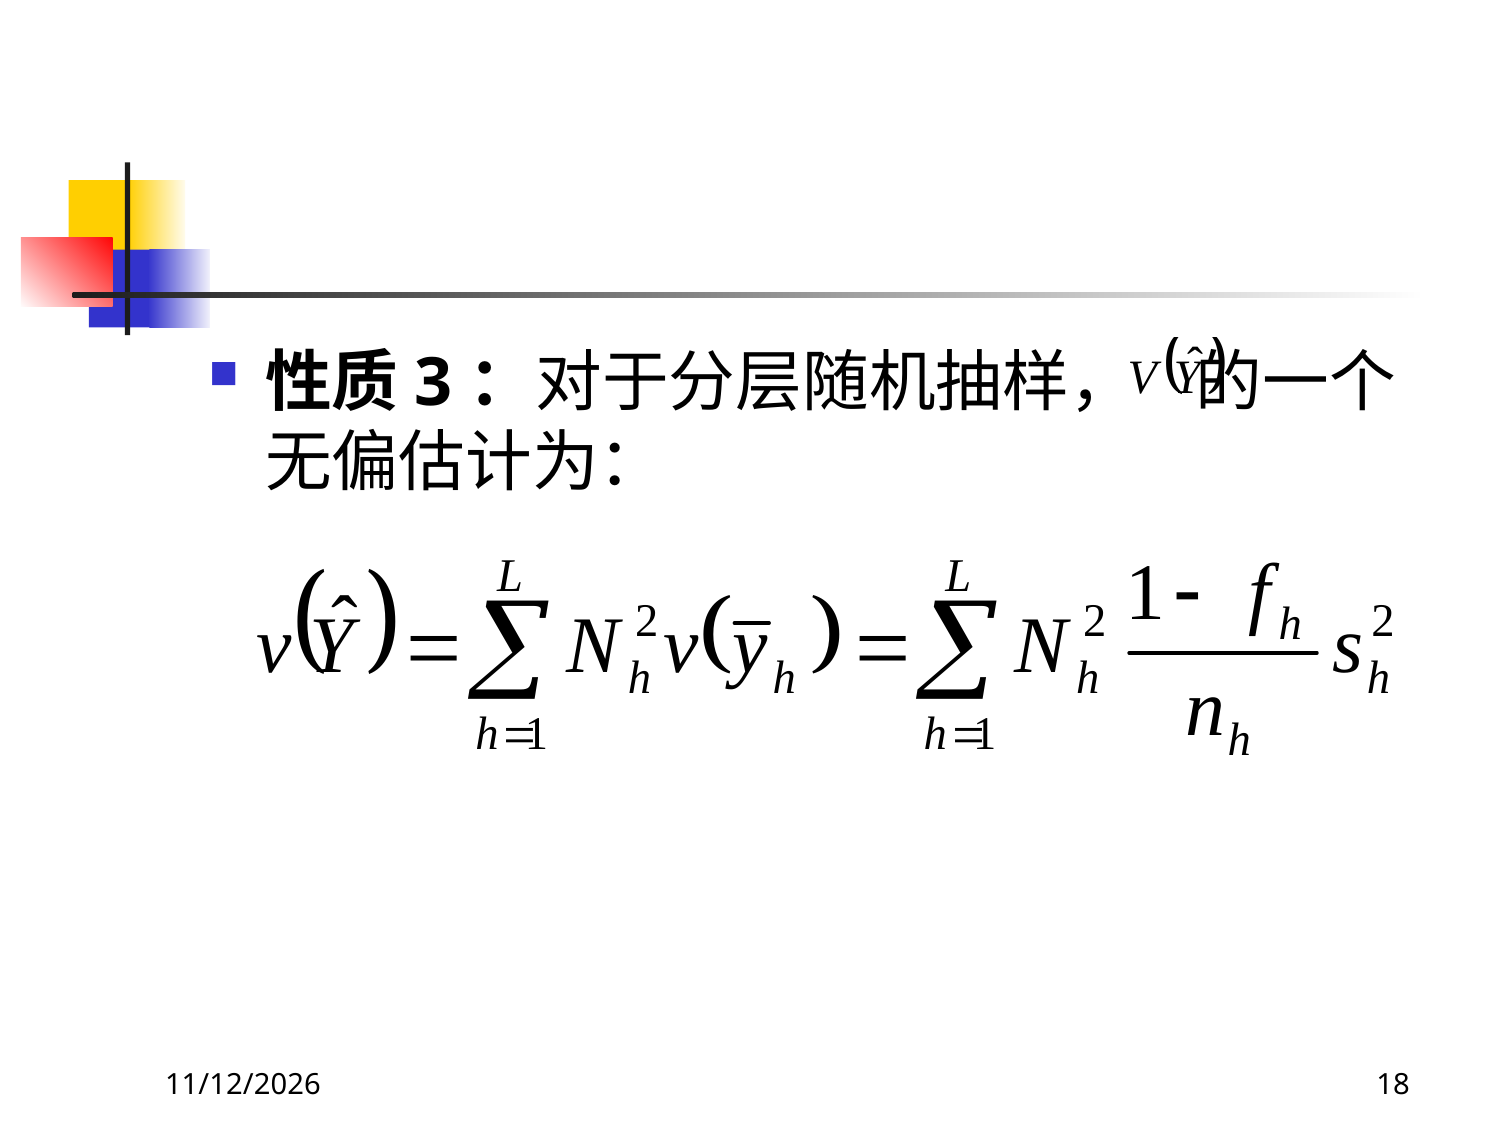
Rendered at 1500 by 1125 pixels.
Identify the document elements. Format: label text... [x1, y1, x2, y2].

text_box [1124, 337, 1226, 414]
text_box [245, 538, 1416, 774]
list 性质3：对于分层随机抽样， 的一个无偏估计为： [193, 330, 1470, 1007]
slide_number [149, 1037, 463, 1113]
slide_number 18 [1112, 1037, 1426, 1113]
